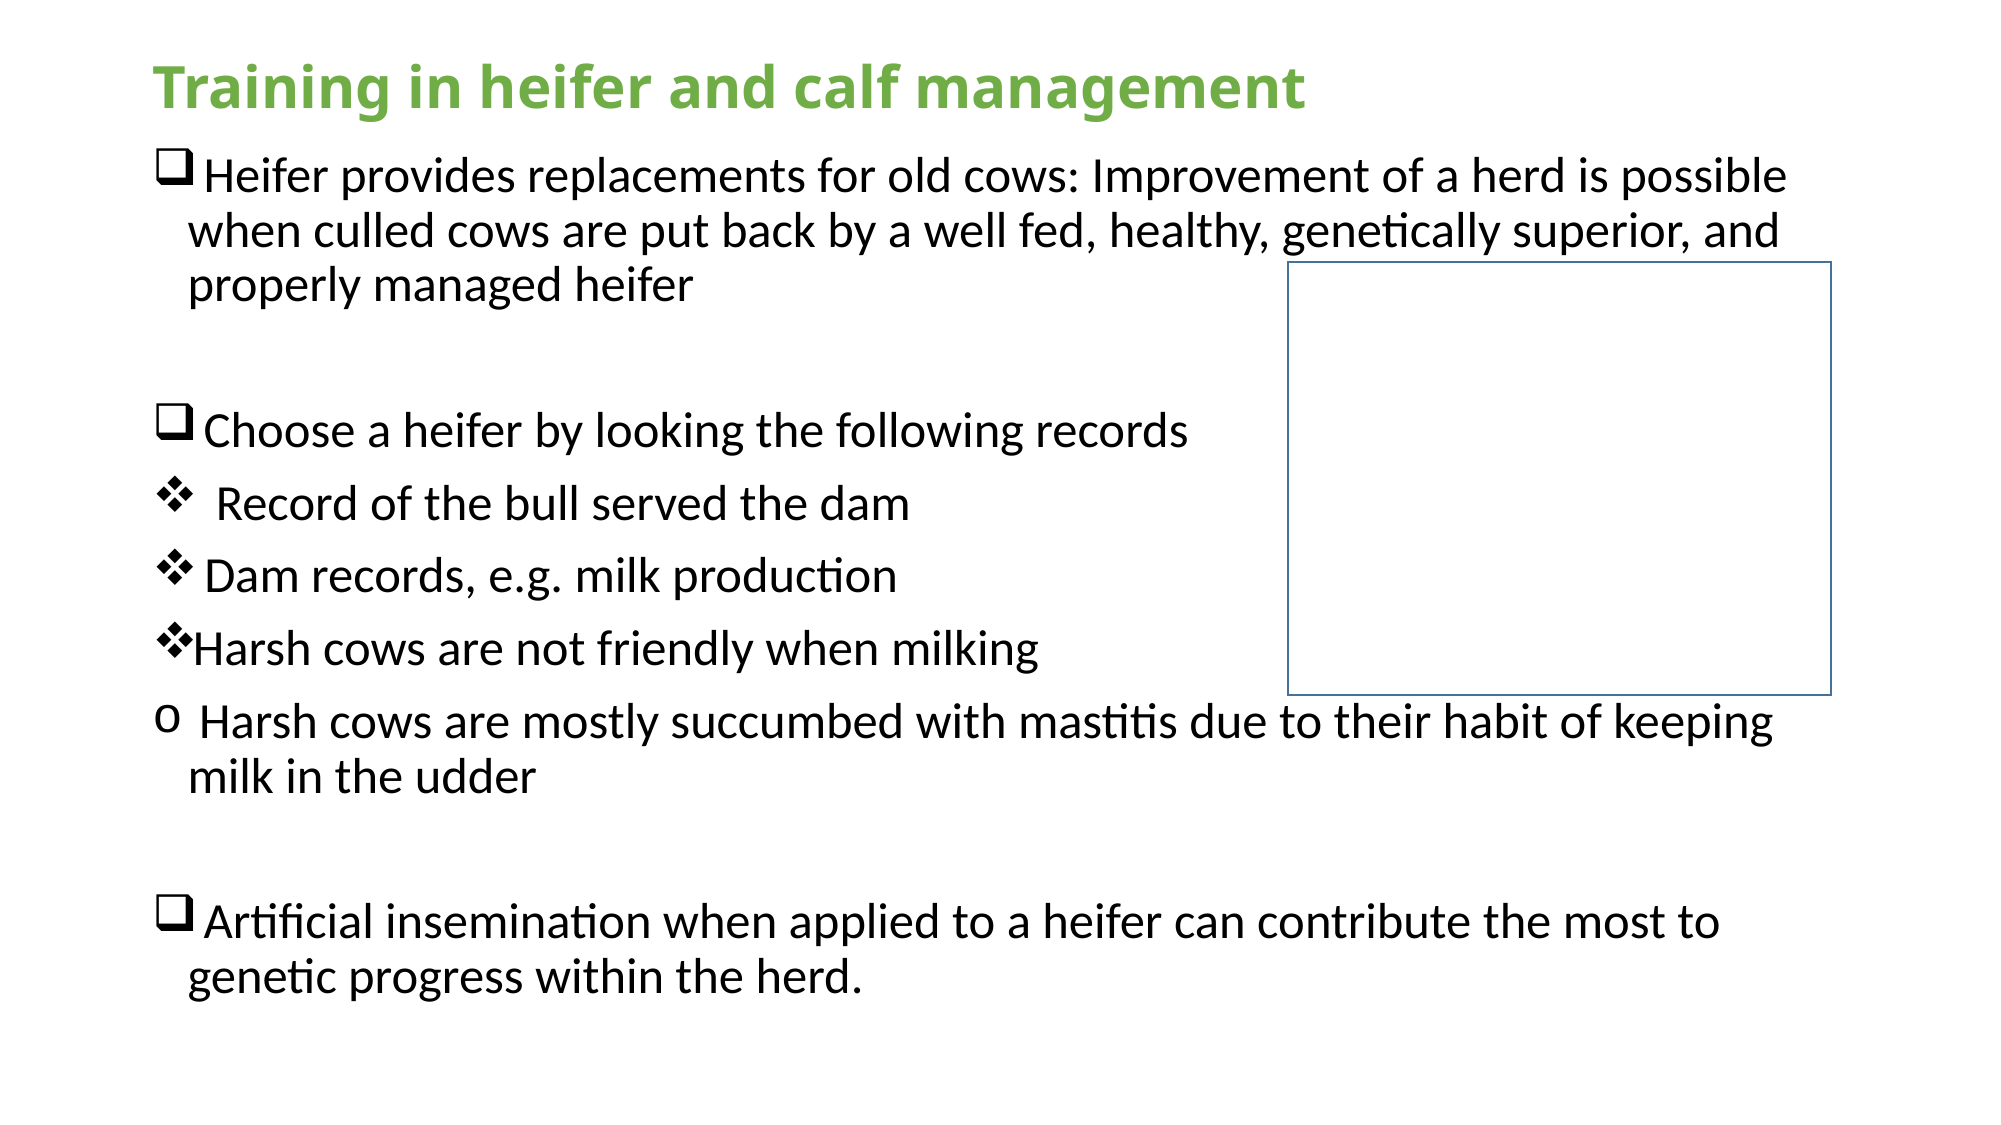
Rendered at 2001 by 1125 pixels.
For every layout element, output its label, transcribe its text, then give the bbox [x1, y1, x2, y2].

list Heifer provides replacements for old cows: Improvement of a herd is possible when culled cows are put back by a well fed, healthy, genetically superior, and properly managed heifer Choose a heifer by looking the following records Record of the bull served the dam Dam records, e.g. milk production Harsh cows are not friendly when milking Harsh cows are mostly succumbed with mastitis due to their habit of keeping milk in the udder Artificial insemination when applied to a heifer can contribute the most to genetic progress within the herd. [137, 141, 1863, 1014]
title Training in heifer and calf management [137, 59, 1502, 119]
picture [1287, 262, 1832, 696]
